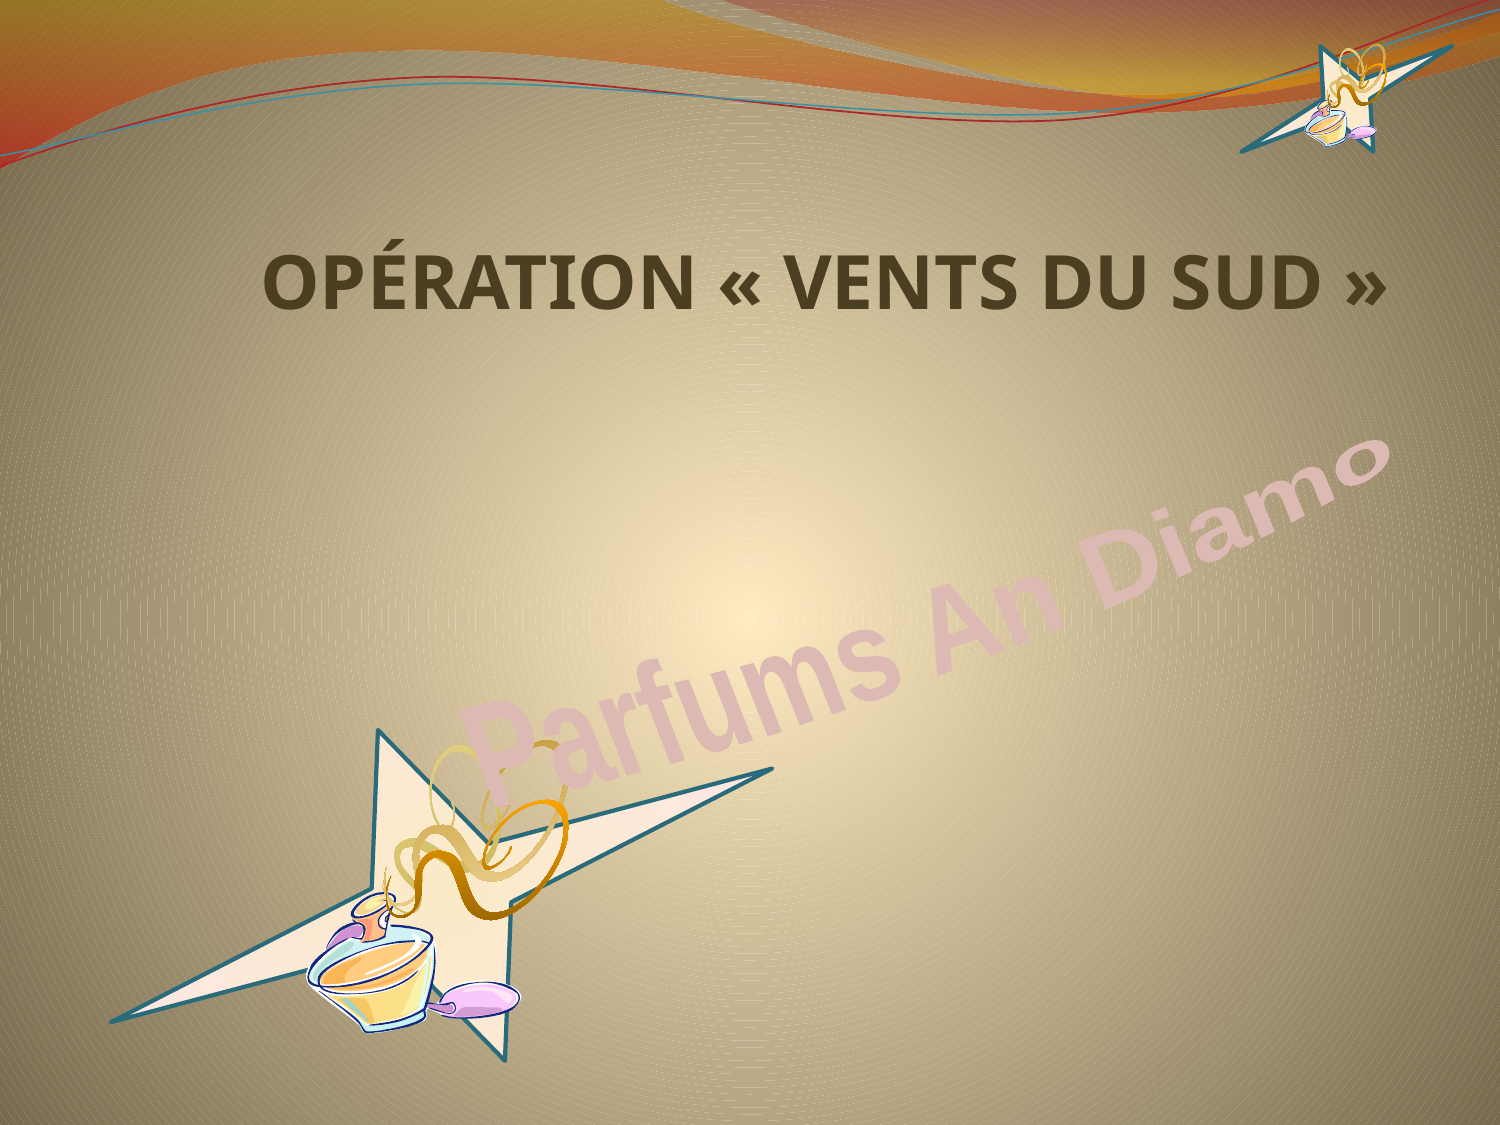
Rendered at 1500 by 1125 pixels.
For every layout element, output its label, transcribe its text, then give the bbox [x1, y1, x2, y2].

title Opération « Vents du Sud » [106, 184, 1394, 325]
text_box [86, 526, 1414, 1073]
